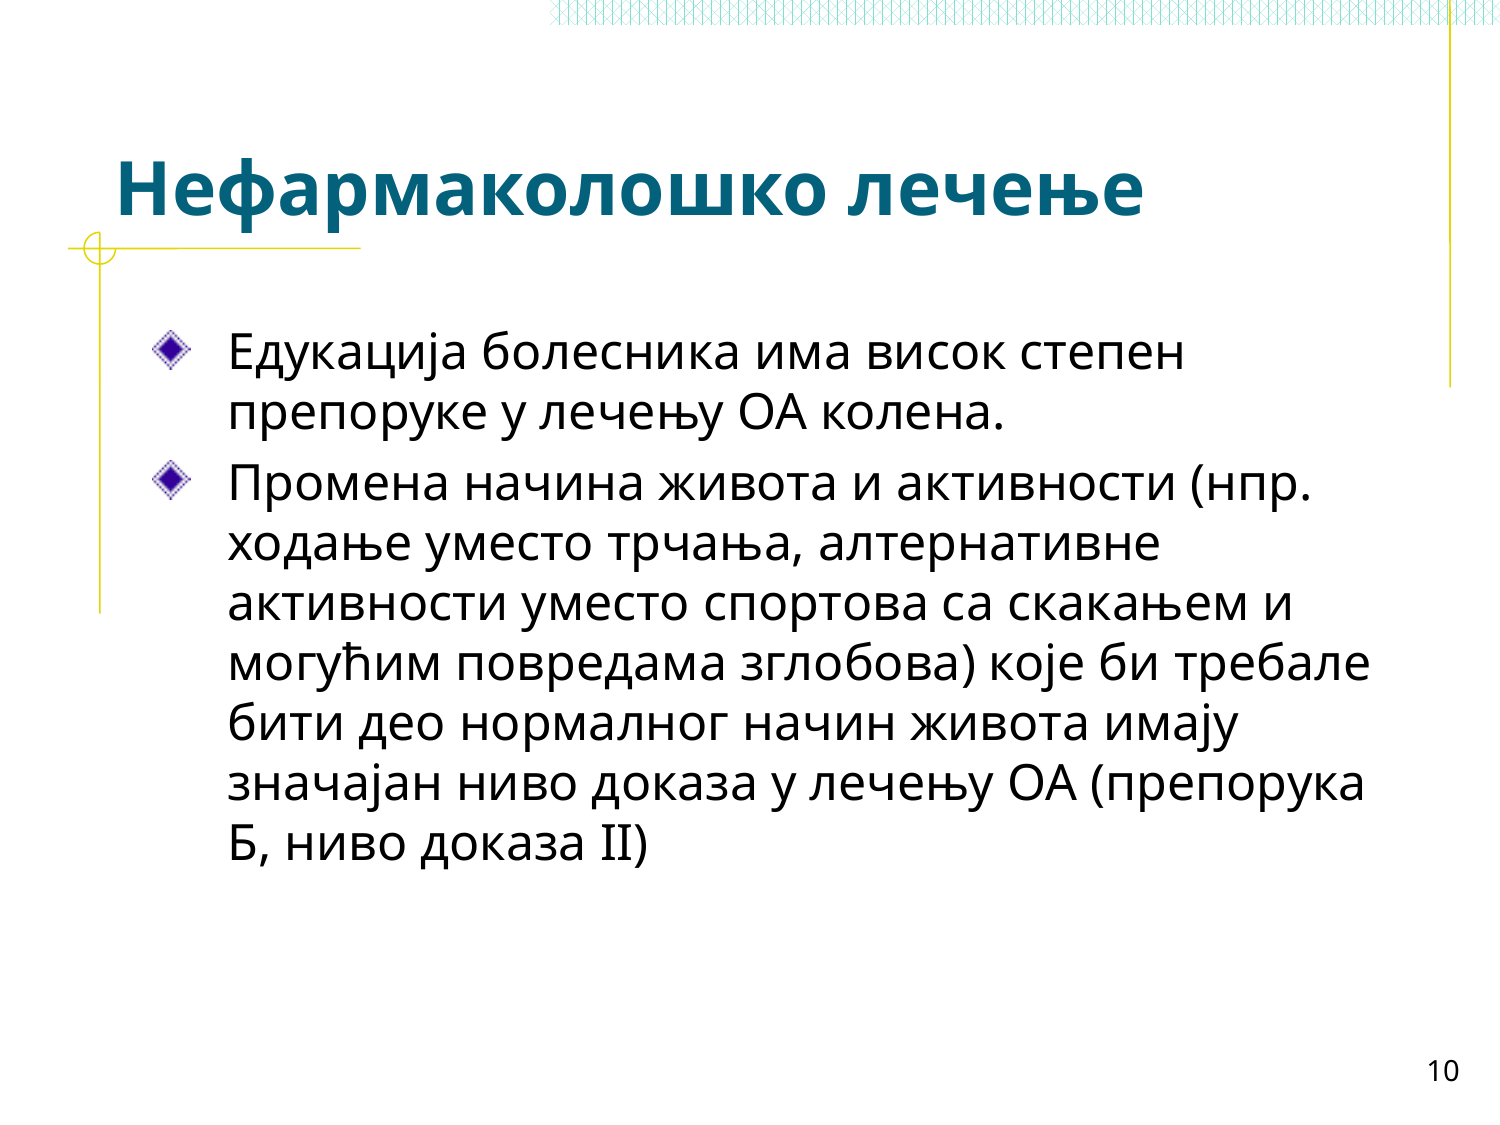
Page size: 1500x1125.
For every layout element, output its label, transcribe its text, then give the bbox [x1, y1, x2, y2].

slide_number 10 [1162, 1025, 1475, 1100]
title Нефармаколошко лечење [99, 49, 1376, 238]
list Едукација болесника има висок степен препоруке у лечењу ОА колена. Промена начина живота и активности (нпр. ходање уместо трчања, алтернативне активности уместо спортова са скакањем и могућим повредама зглобова) које би требале бити део нормалног начин живота имају значајан ниво доказа у лечењу ОА (препорука Б, ниво доказа II) [137, 312, 1413, 988]
picture [152, 460, 191, 500]
picture [152, 330, 191, 370]
